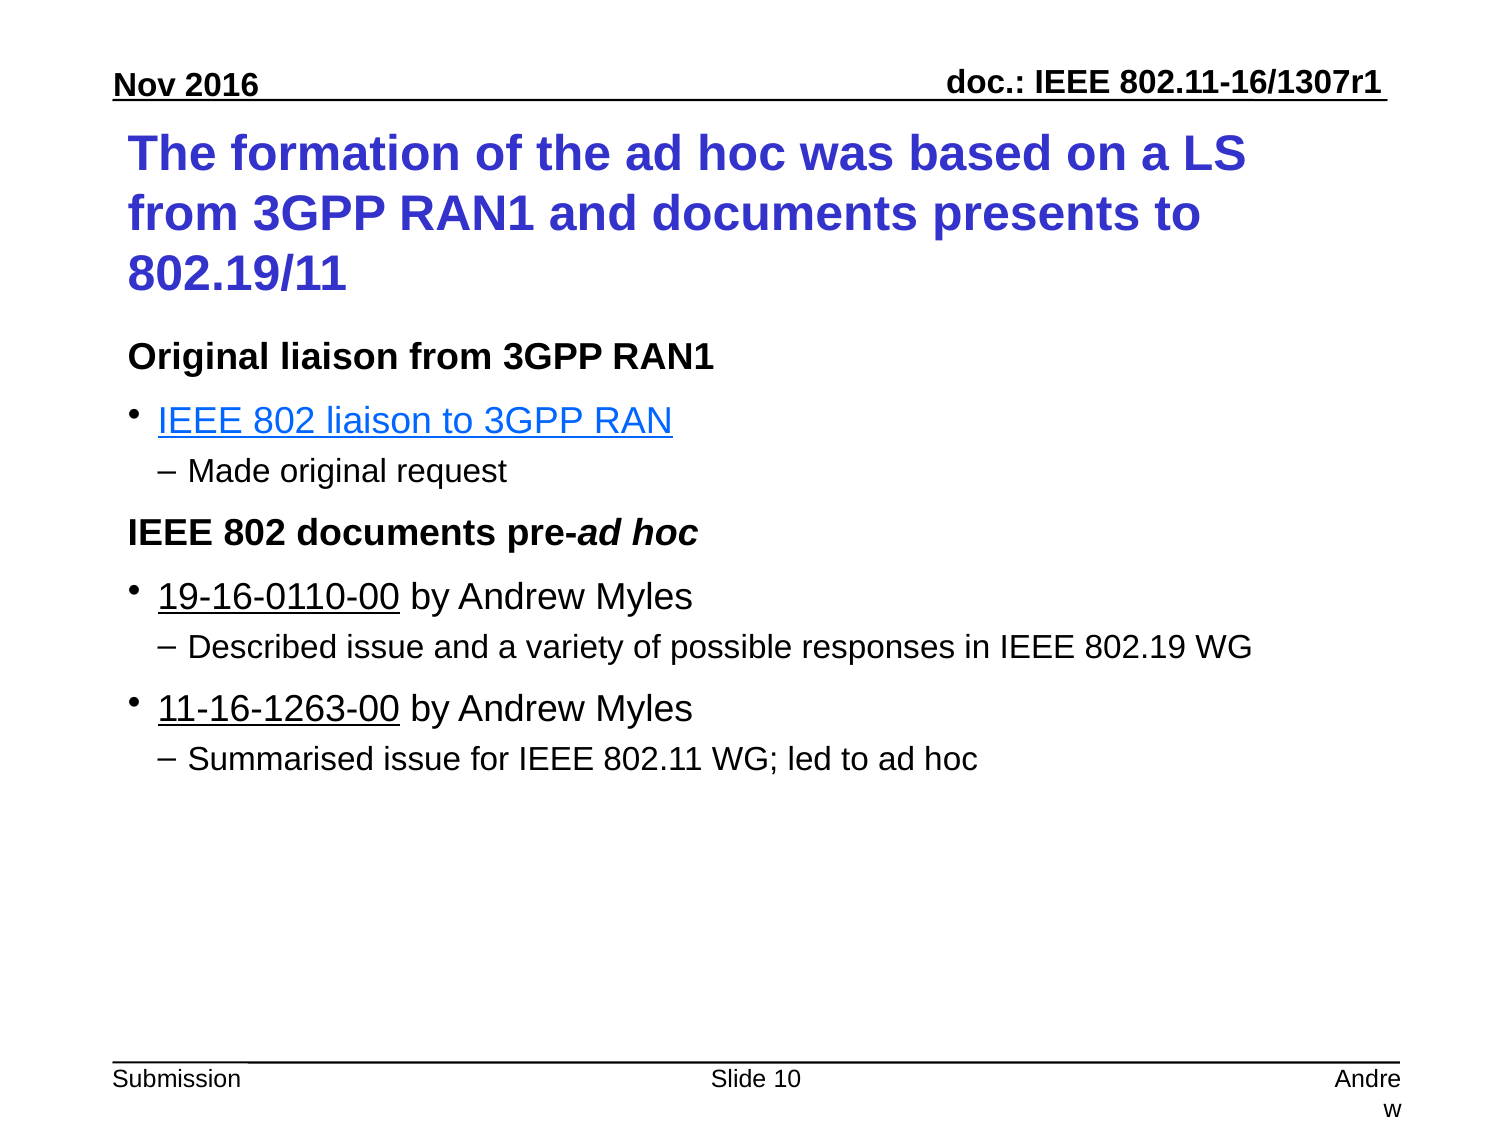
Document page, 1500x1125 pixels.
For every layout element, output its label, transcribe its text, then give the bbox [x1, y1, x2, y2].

list Original liaison from 3GPP RAN1 IEEE 802 liaison to 3GPP RAN Made original request IEEE 802 documents pre-ad hoc 19-16-0110-00 by Andrew Myles Described issue and a variety of possible responses in IEEE 802.19 WG 11-16-1263-00 by Andrew Myles Summarised issue for IEEE 802.11 WG; led to ad hoc [112, 324, 1388, 1000]
footer Andrew Myles, Cisco [1320, 1061, 1402, 1093]
slide_number Slide 10 [709, 1061, 803, 1093]
title The formation of the ad hoc was based on a LS from 3GPP RAN1 and documents presents to 802.19/11 [112, 112, 1388, 288]
